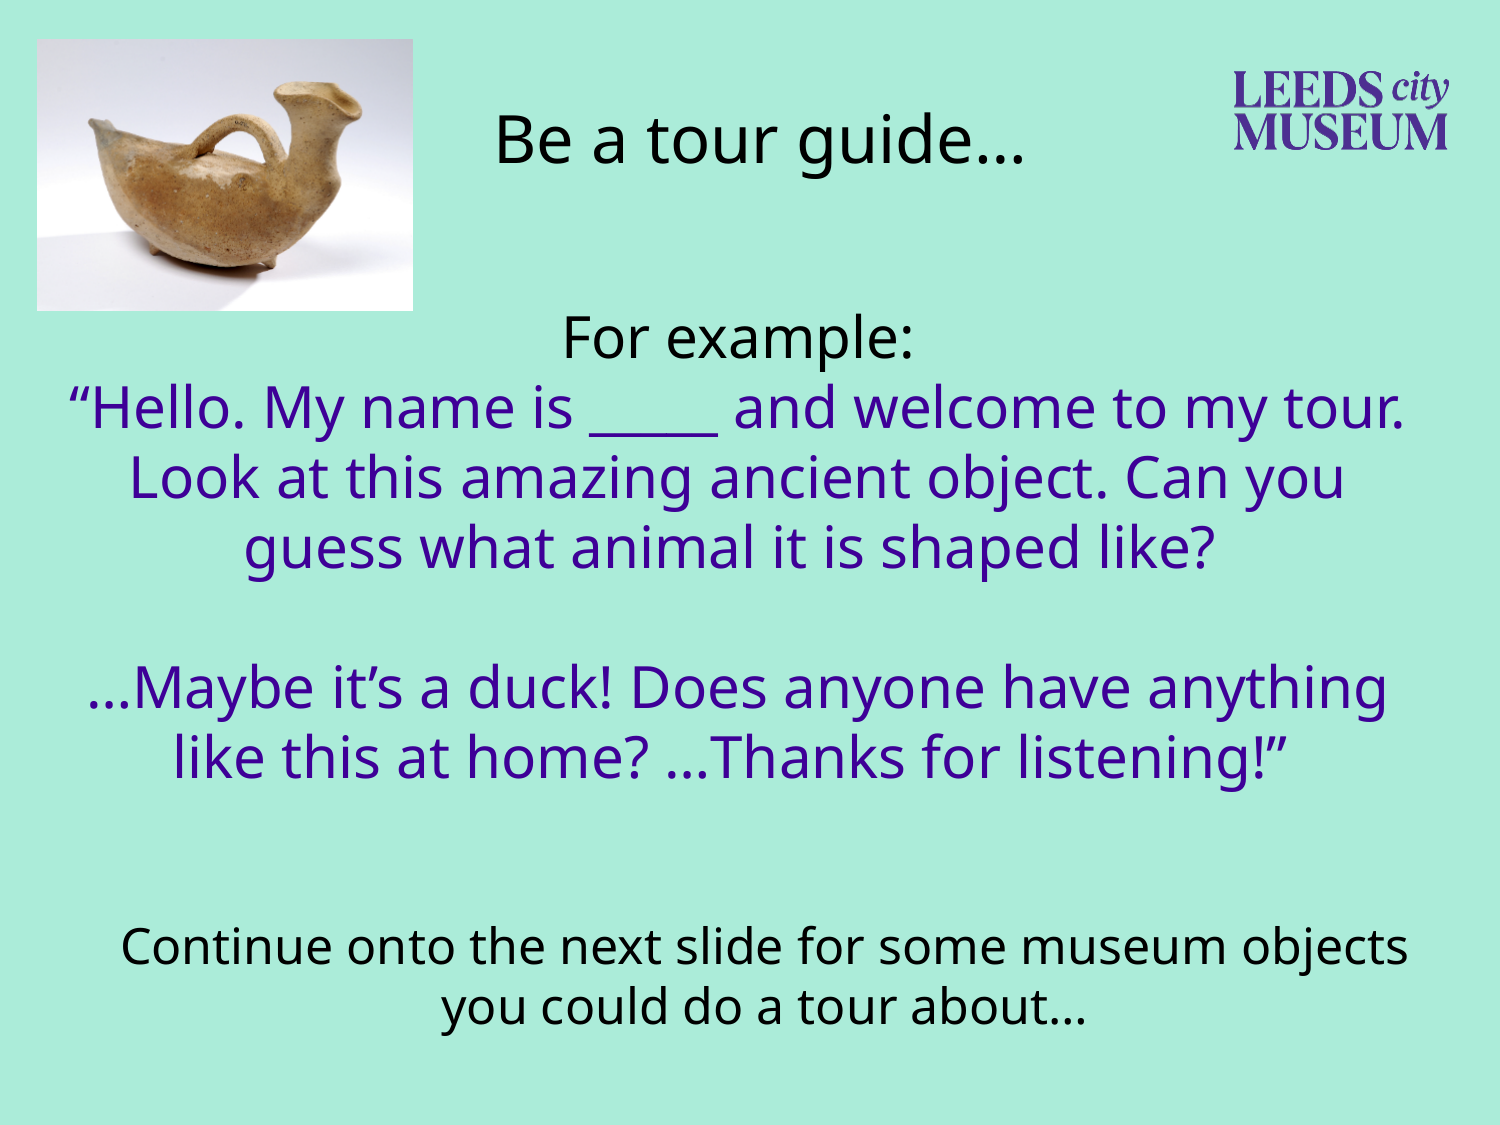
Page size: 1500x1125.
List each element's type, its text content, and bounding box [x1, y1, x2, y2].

picture [37, 39, 413, 311]
text_box For example: “Hello. My name is _____ and welcome to my tour. Look at this amazing ancient object. Can you guess what animal it is shaped like? …Maybe it’s a duck! Does anyone have anything like this at home? …Thanks for listening!” [37, 302, 1439, 789]
title Be a tour guide… [415, 42, 1150, 231]
text_box Continue onto the next slide for some museum objects you could do a tour about… [64, 860, 1466, 1088]
picture [1234, 71, 1449, 150]
